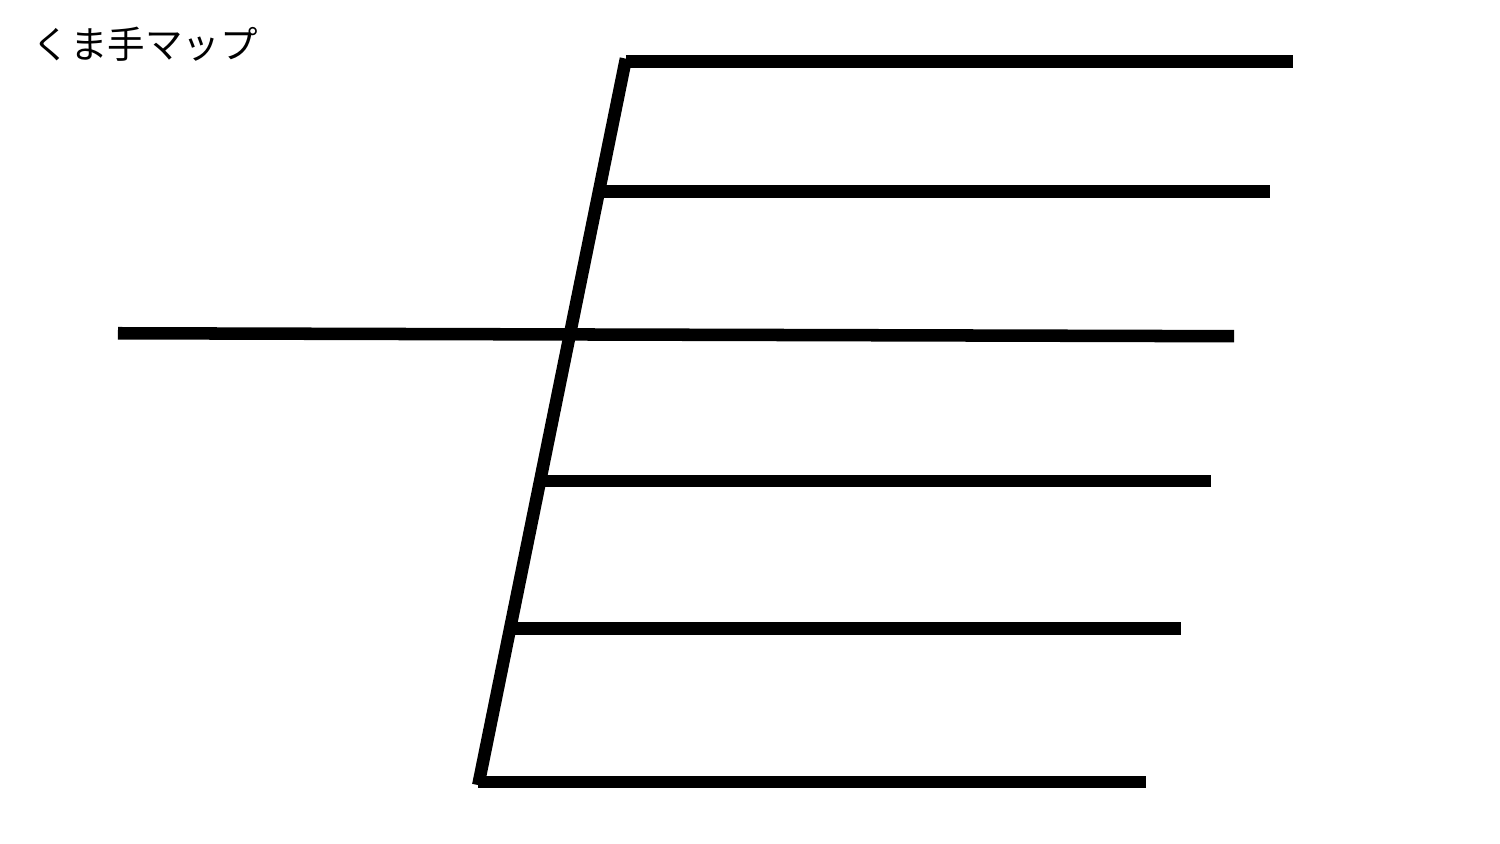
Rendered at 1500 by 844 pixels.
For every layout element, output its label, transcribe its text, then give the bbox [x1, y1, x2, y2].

text_box くま手マップ [17, 13, 426, 74]
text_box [631, 332, 1235, 337]
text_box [117, 332, 472, 337]
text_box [477, 58, 627, 784]
